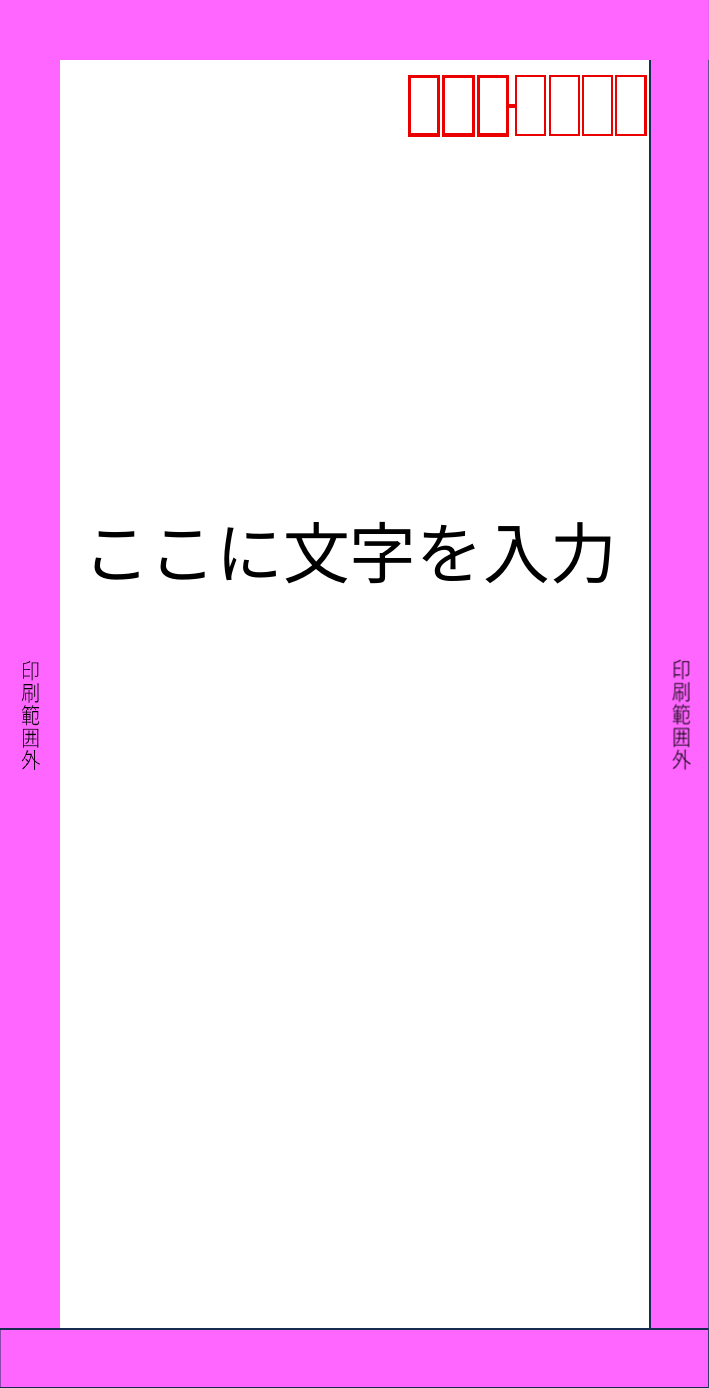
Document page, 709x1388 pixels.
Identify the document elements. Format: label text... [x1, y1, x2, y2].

text_box ここに文字を入力 [64, 503, 636, 600]
picture [6, 645, 49, 784]
picture [0, 60, 709, 1388]
